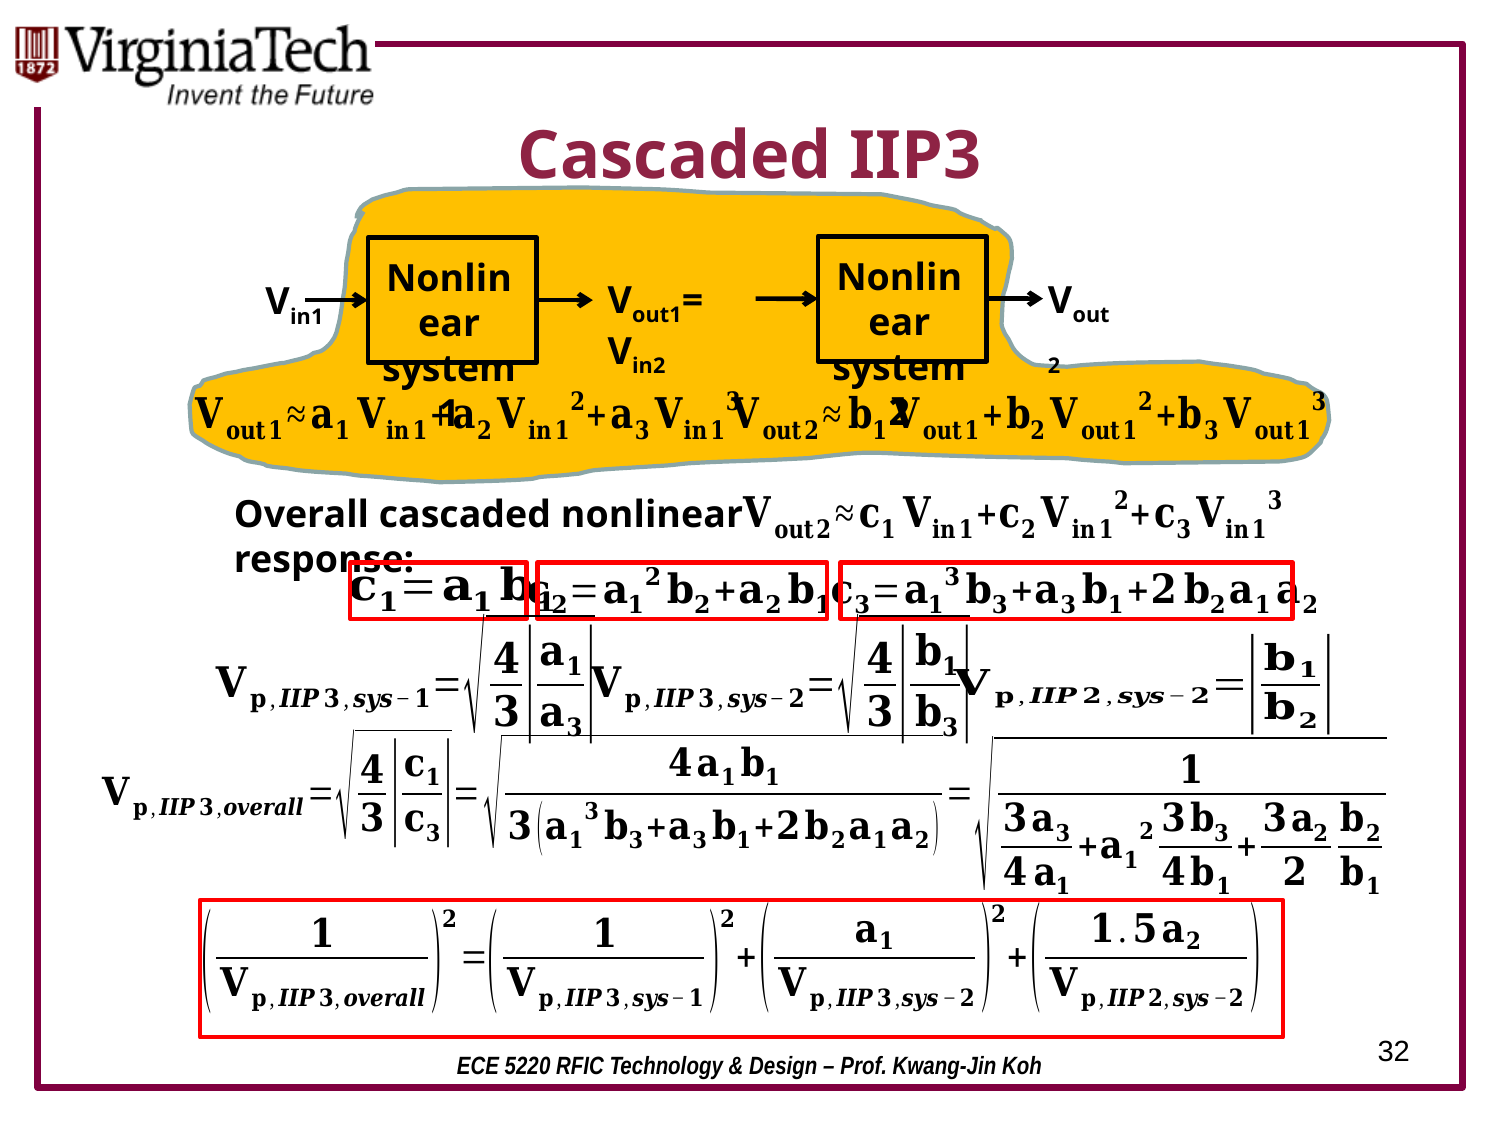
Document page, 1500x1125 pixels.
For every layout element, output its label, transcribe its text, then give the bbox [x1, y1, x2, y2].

title Cascaded IIP3 [75, 104, 1425, 213]
picture [15, 24, 375, 107]
text_box [187, 307, 1332, 482]
text_box Nonlinear system 1 [361, 247, 537, 442]
text_box [348, 560, 529, 621]
text_box [838, 560, 1295, 621]
slide_number 32 [1074, 1024, 1425, 1103]
text_box [535, 560, 829, 621]
text_box Vin1 [250, 269, 339, 387]
text_box [366, 236, 539, 298]
text_box [198, 898, 1285, 1039]
text_box [816, 234, 989, 296]
text_box Vout1= Vin2 [592, 268, 773, 386]
text_box [340, 213, 1015, 298]
text_box Vout2 [1033, 268, 1131, 386]
text_box Overall cascaded nonlinear response: [219, 482, 792, 588]
text_box Nonlinear system 2 [811, 245, 987, 441]
